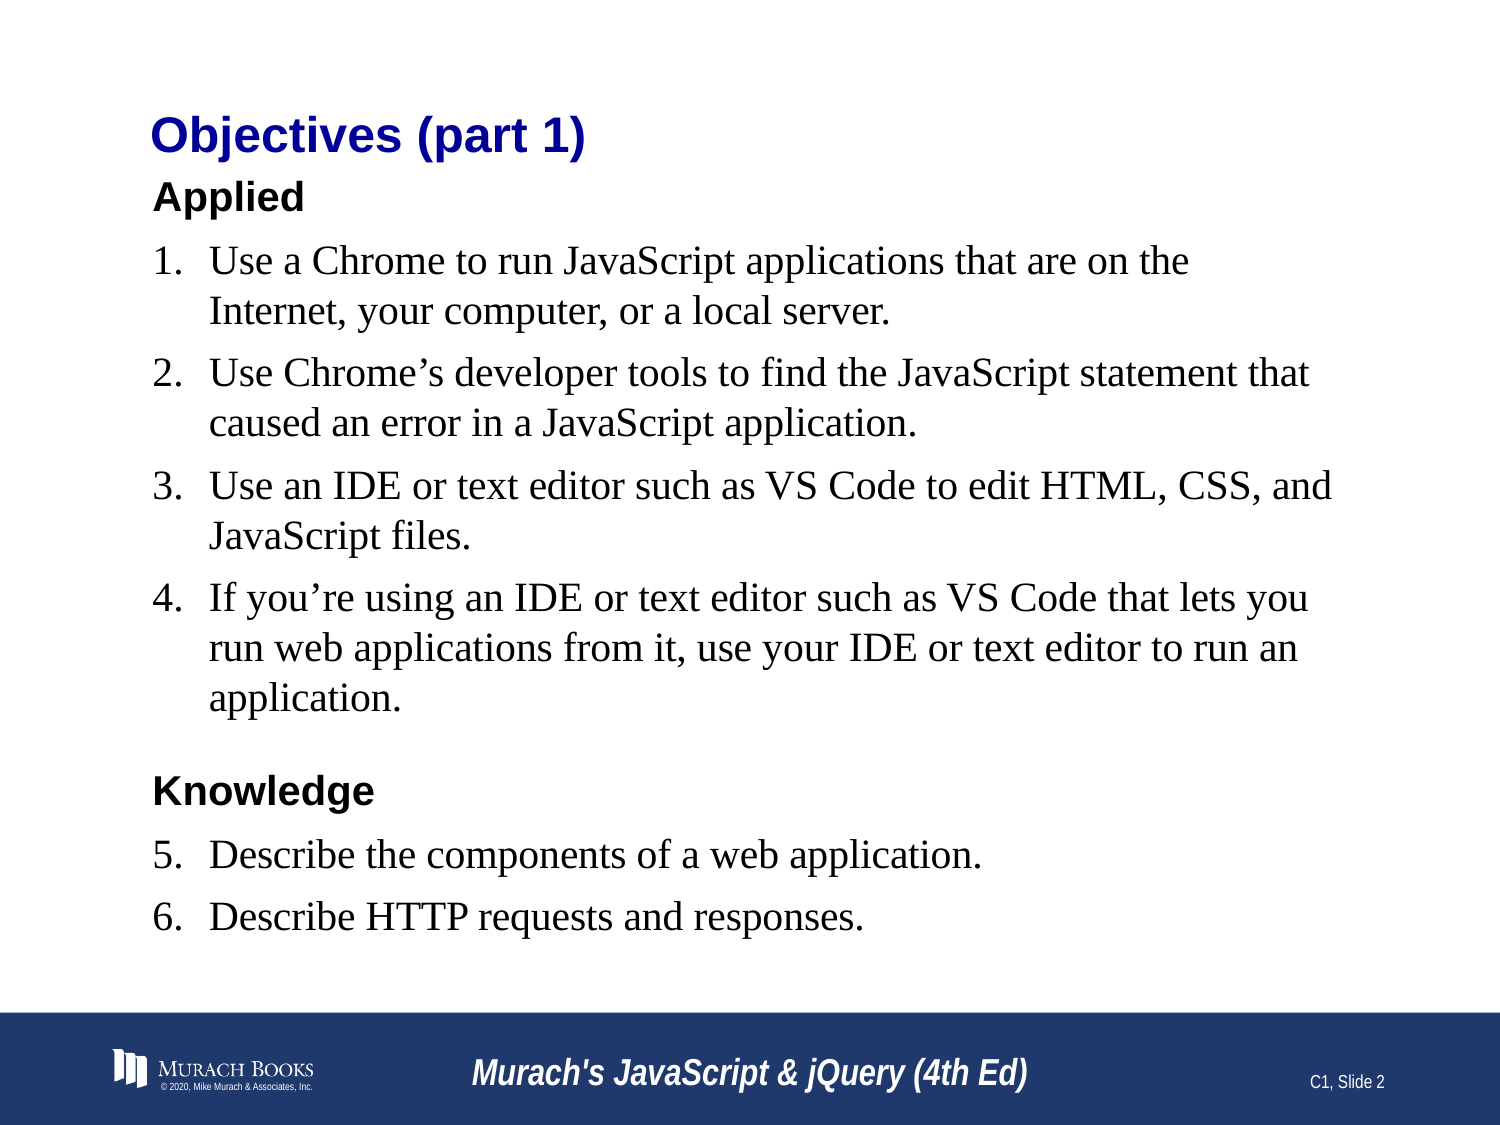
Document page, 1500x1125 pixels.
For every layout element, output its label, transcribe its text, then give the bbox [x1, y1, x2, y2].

slide_number C1, Slide 2 [1087, 1025, 1400, 1100]
footer © 2020, Mike Murach & Associates, Inc. [12, 1025, 463, 1100]
slide_number Murach's JavaScript & jQuery (4th Ed) [463, 1025, 1050, 1100]
title Objectives (part 1) [150, 102, 1350, 162]
list Applied Use a Chrome to run JavaScript applications that are on the Internet, your computer, or a local server. Use Chrome’s developer tools to find the JavaScript statement that caused an error in a JavaScript application. Use an IDE or text editor such as VS Code to edit HTML, CSS, and JavaScript files. If you’re using an IDE or text editor such as VS Code that lets you run web applications from it, use your IDE or text editor to run an application. Knowledge Describe the components of a web application. Describe HTTP requests and responses. [137, 162, 1350, 963]
